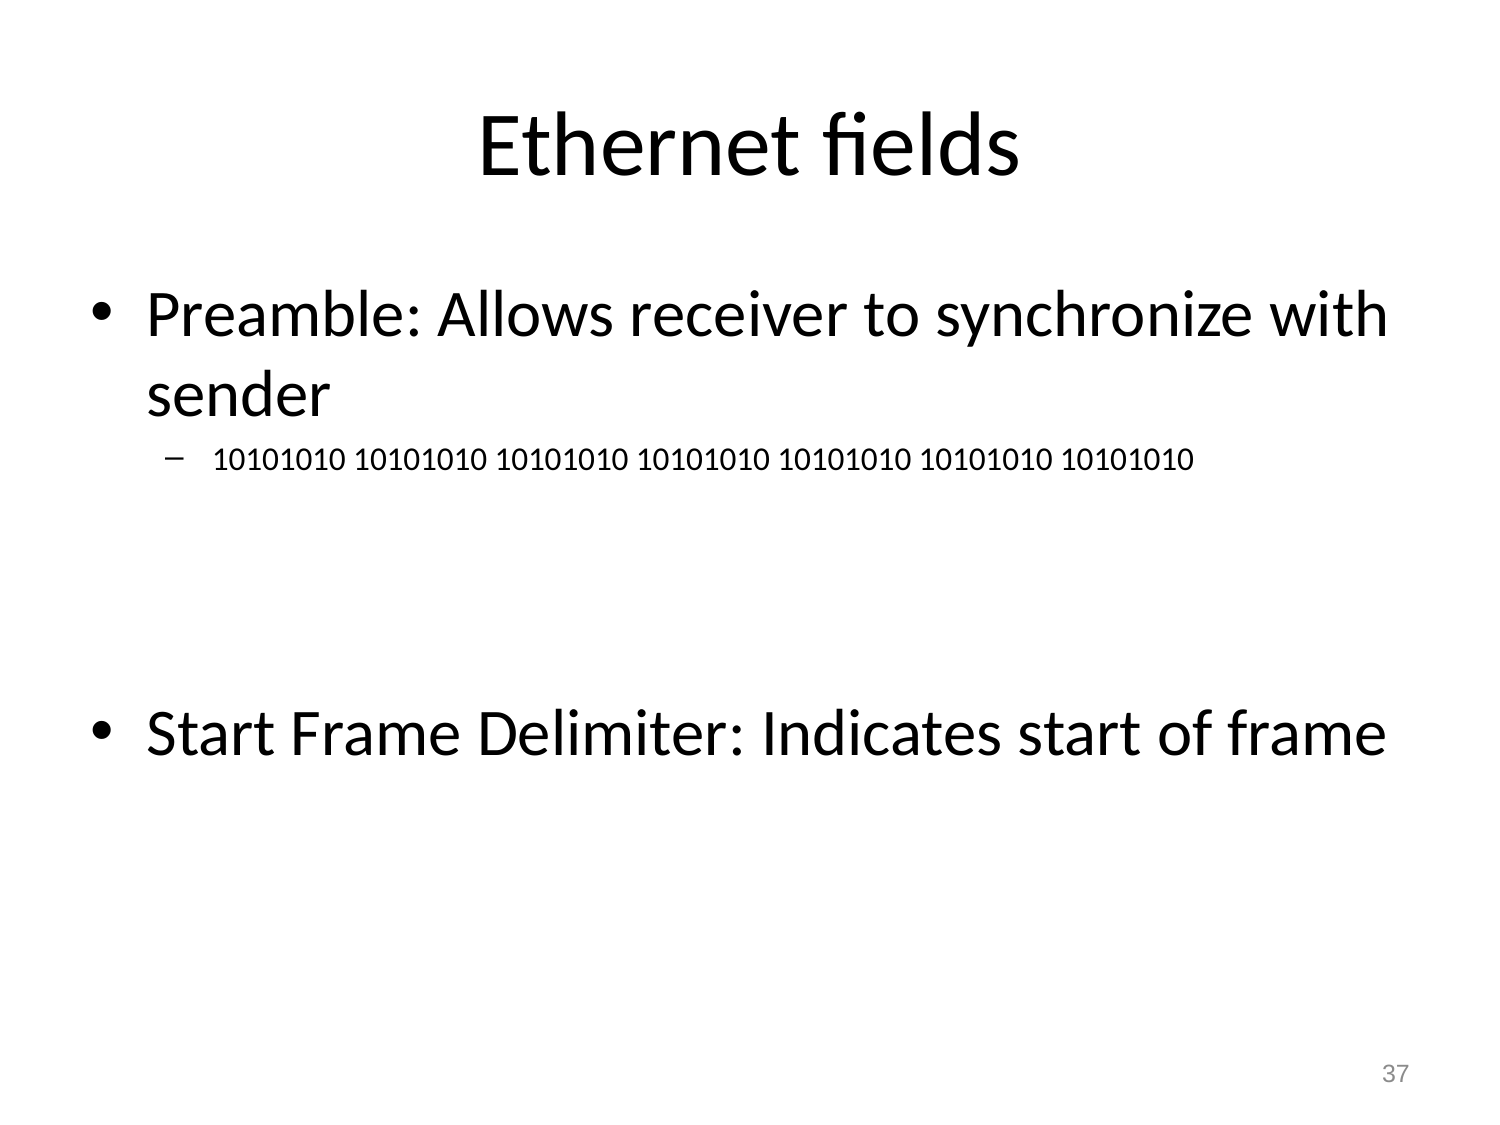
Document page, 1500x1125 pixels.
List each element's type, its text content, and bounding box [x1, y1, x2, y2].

slide_number 37 [1074, 1042, 1425, 1103]
title Ethernet fields [74, 44, 1426, 233]
list Preamble: Allows receiver to synchronize with sender 10101010 10101010 10101010 10101010 10101010 10101010 10101010 Start Frame Delimiter: Indicates start of frame [74, 262, 1426, 1006]
